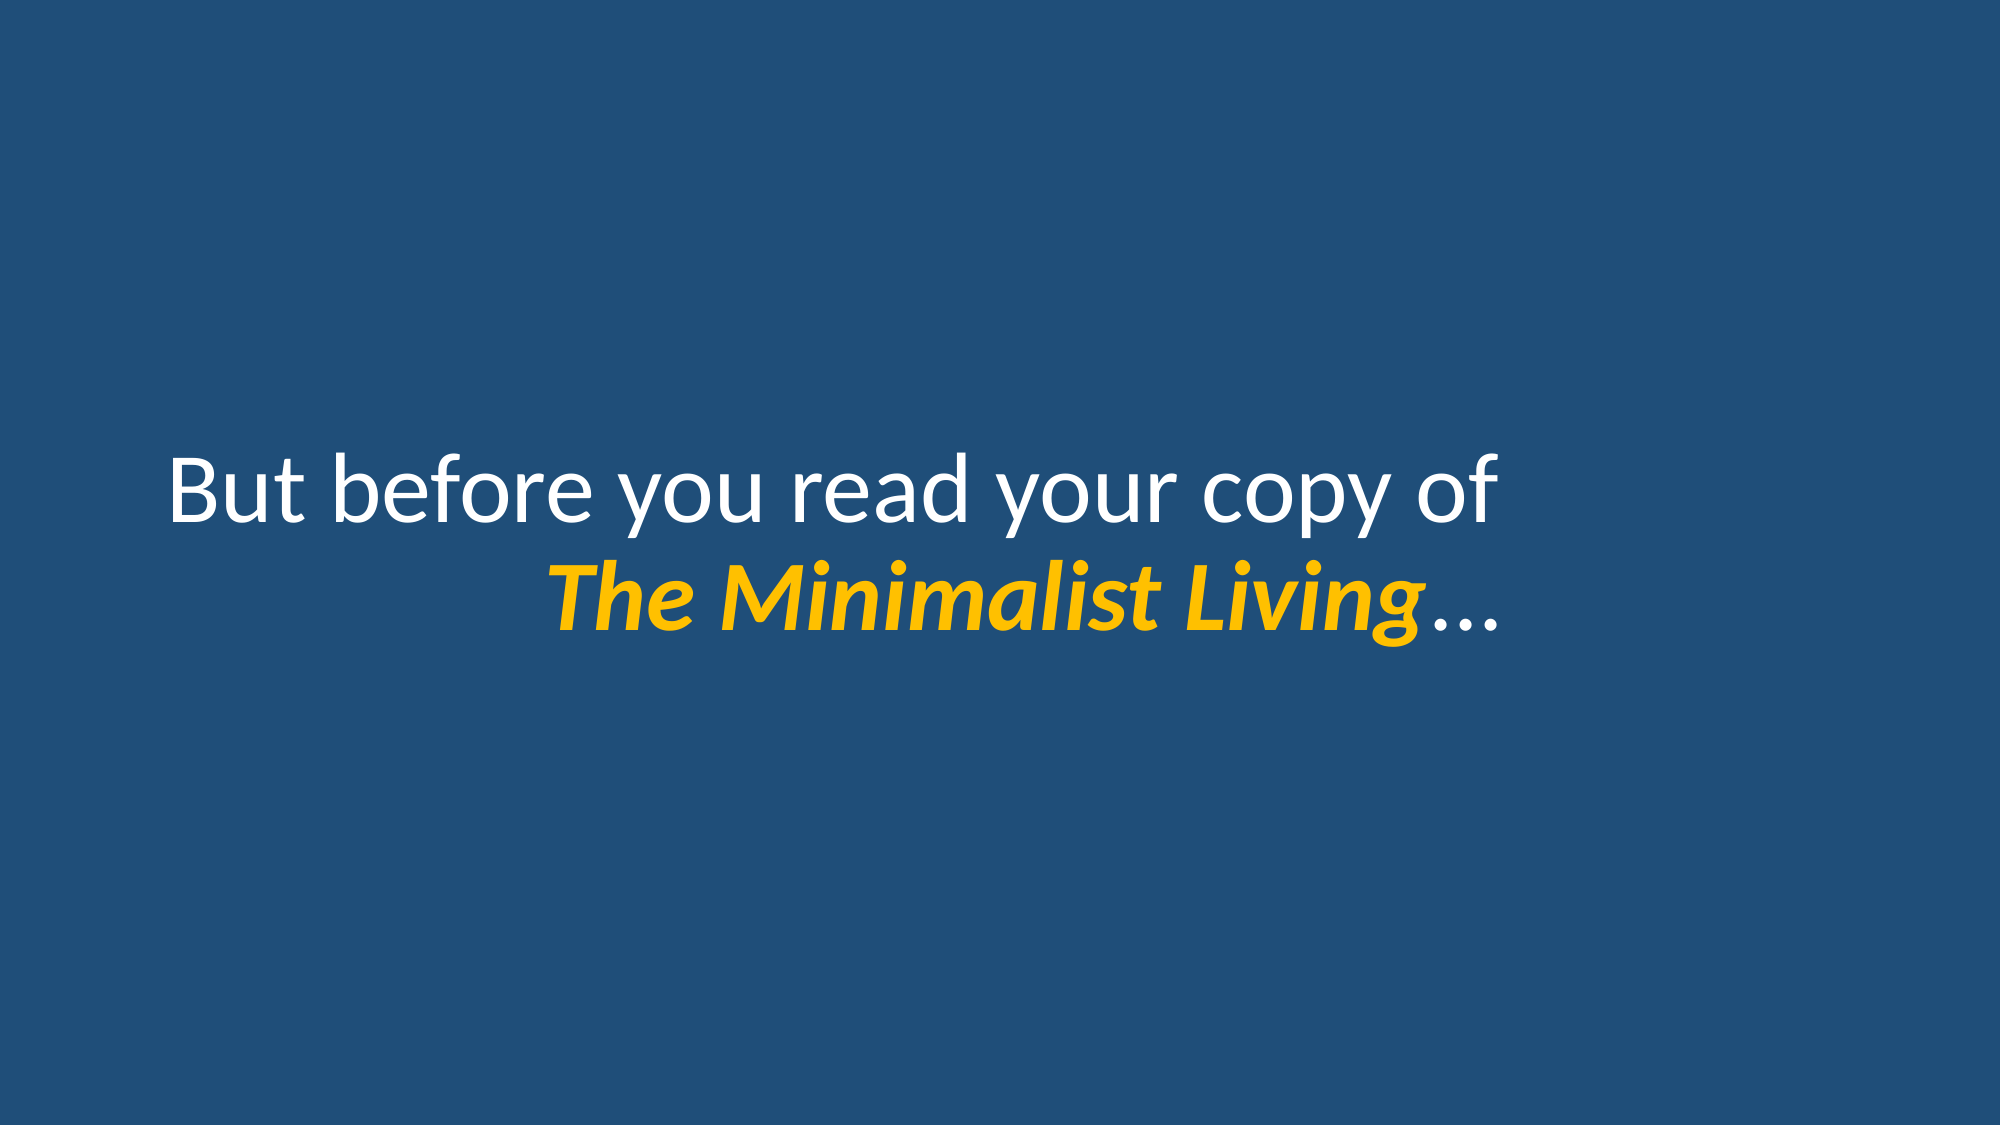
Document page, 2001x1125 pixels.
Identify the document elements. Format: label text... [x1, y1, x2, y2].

title But before you read your copy of The Minimalist Living... [146, 387, 1903, 780]
